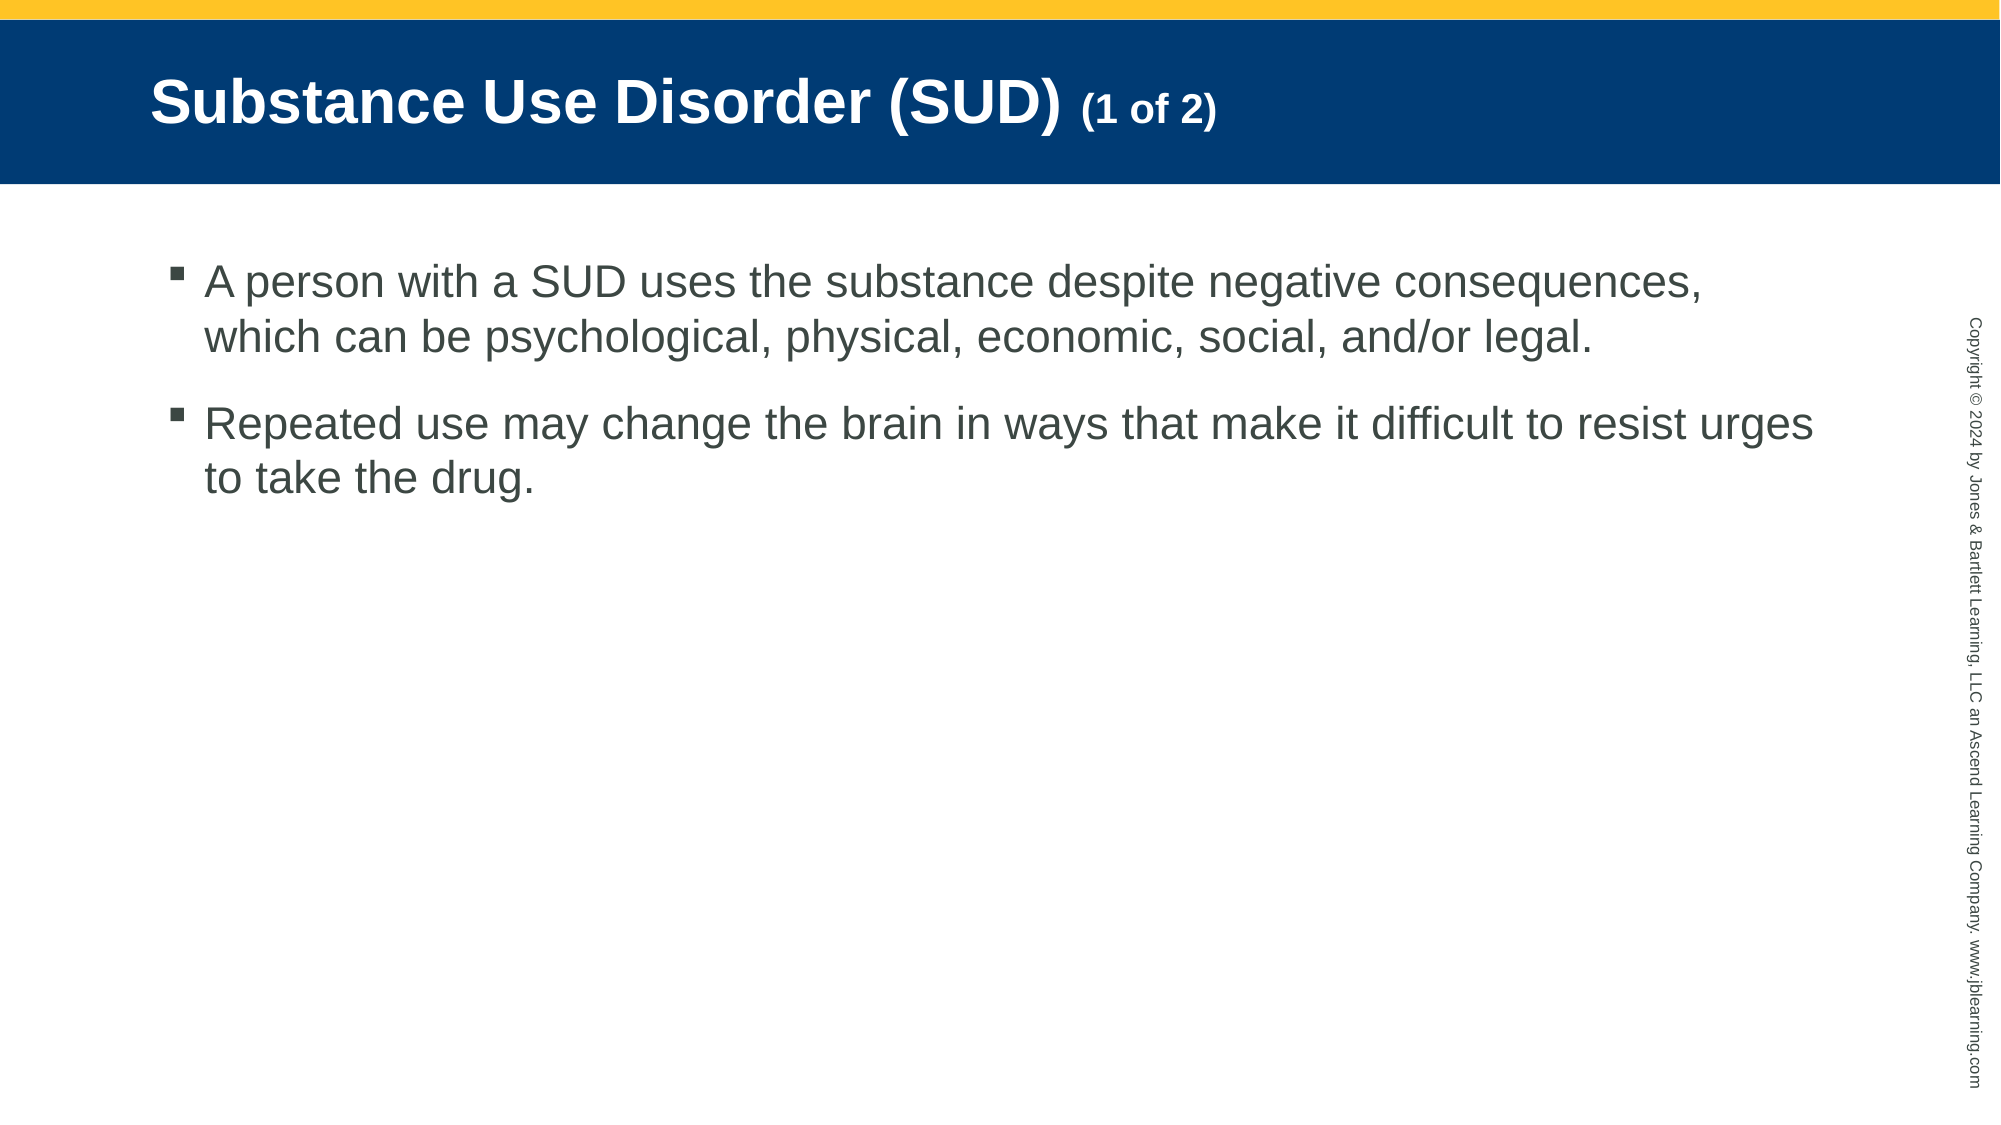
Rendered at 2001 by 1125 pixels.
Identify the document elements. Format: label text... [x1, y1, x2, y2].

list A person with a SUD uses the substance despite negative consequences, which can be psychological, physical, economic, social, and/or legal. Repeated use may change the brain in ways that make it difficult to resist urges to take the drug. [151, 244, 1840, 1016]
title Substance Use Disorder (SUD) (1 of 2) [0, 19, 2000, 185]
